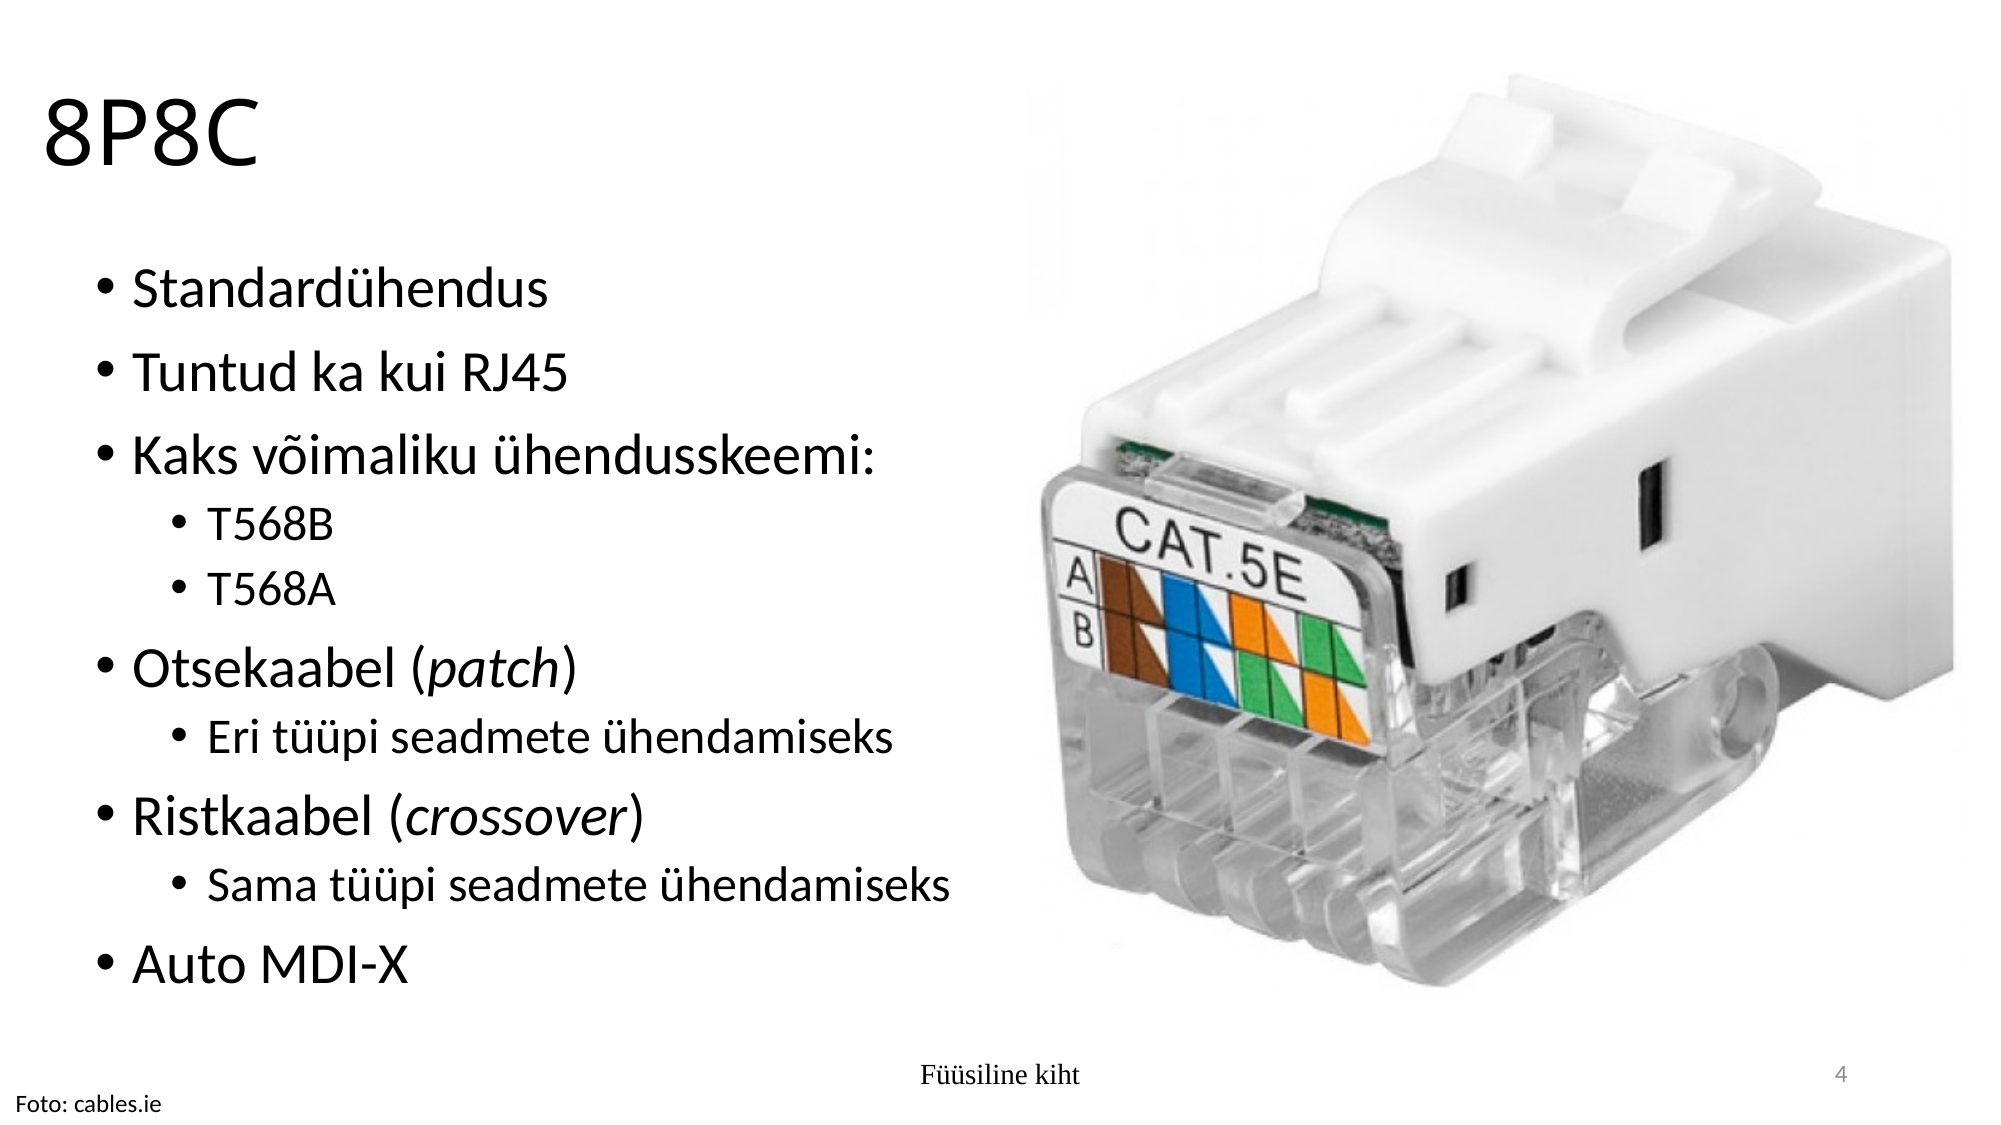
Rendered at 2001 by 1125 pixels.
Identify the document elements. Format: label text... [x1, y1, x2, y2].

list Standardühendus Tuntud ka kui RJ45 Kaks võimaliku ühendusskeemi: T568B T568A Otsekaabel (patch) Eri tüüpi seadmete ühendamiseks Ristkaabel (crossover) Sama tüüpi seadmete ühendamiseks Auto MDI-X [80, 249, 994, 1012]
text_box Foto: cables.ie [0, 1079, 178, 1125]
footer Füüsiline kiht [662, 1042, 1338, 1103]
title 8P8C [27, 26, 1753, 245]
picture [1024, 71, 1963, 997]
slide_number 4 [1412, 1042, 1863, 1103]
